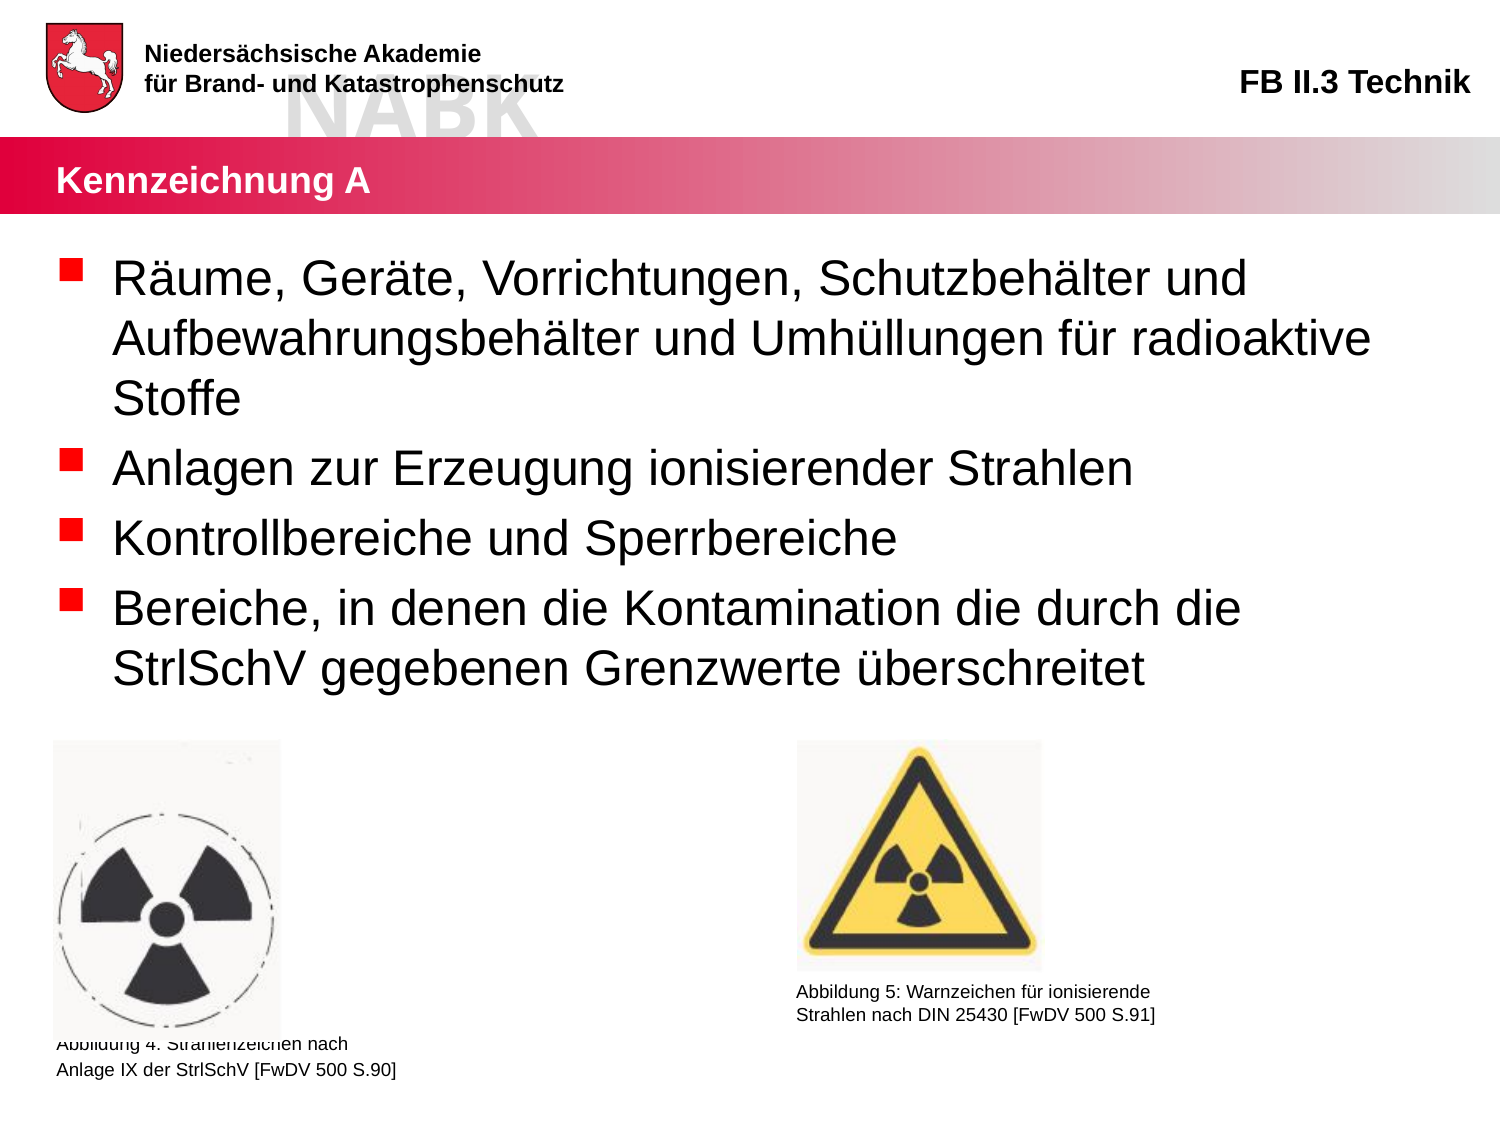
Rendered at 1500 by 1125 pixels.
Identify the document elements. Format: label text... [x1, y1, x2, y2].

picture [53, 739, 282, 1042]
list Räume, Geräte, Vorrichtungen, Schutzbehälter und Aufbewahrungsbehälter und Umhüllungen für radioaktive Stoffe Anlagen zur Erzeugung ionisierender Strahlen Kontrollbereiche und Sperrbereiche Bereiche, in denen die Kontamination die durch die StrlSchV gegebenen Grenzwerte überschreitet Abbildung 4: Strahlenzeichen nach Anlage IX der StrlSchV [FwDV 500 S.90] [41, 237, 1459, 1006]
picture [797, 739, 1045, 973]
text_box Abbildung 5: Warnzeichen für ionisierende Strahlen nach DIN 25430 [FwDV 500 S.91] [781, 972, 1171, 1033]
picture [45, 22, 124, 114]
